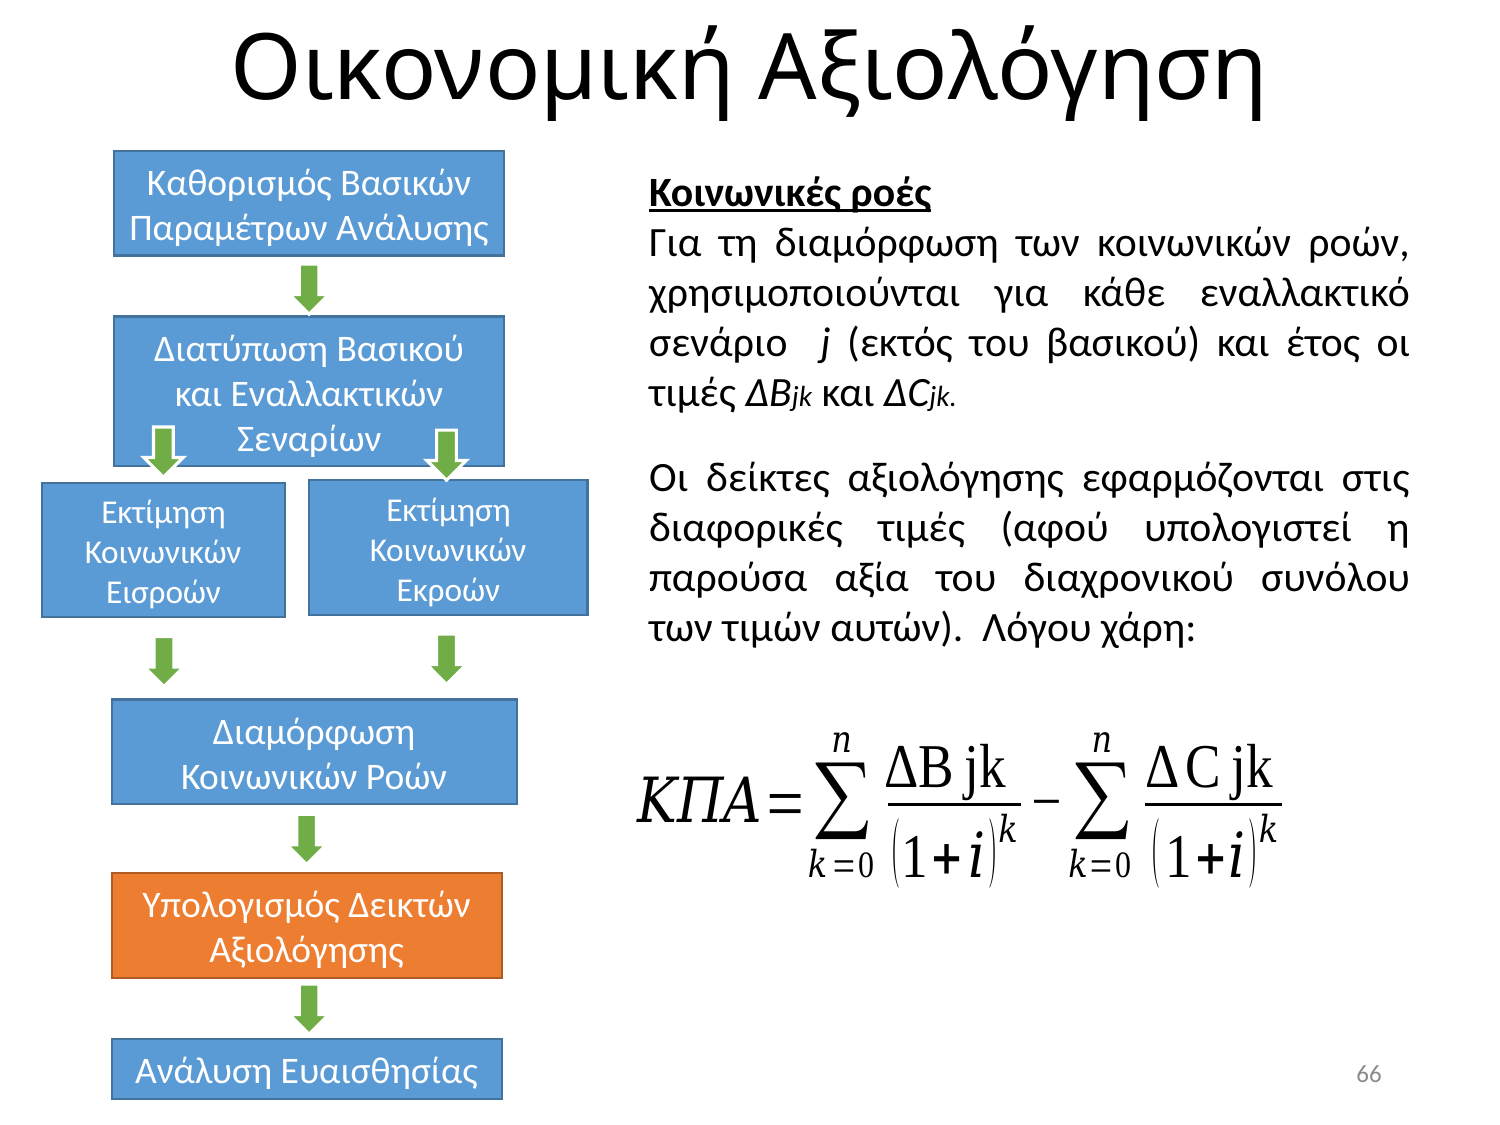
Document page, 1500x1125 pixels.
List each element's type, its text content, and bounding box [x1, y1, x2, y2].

text_box Κοινωνικές ροές Για τη διαμόρφωση των κοινωνικών ροών, χρησιμοποιούνται για κάθε εναλλακτικό σενάριο j (εκτός του βασικού) και έτος οι τιμές ΔΒjk και ΔCjk. Οι δείκτες αξιολόγησης εφαρμόζονται στις διαφορικές τιμές (αφού υπολογιστεί η παρούσα αξία του διαχρονικού συνόλου των τιμών αυτών). Λόγου χάρη: [634, 157, 1425, 657]
slide_number 66 [1059, 1042, 1397, 1103]
title Οικονομική Αξιολόγηση [0, 0, 1500, 141]
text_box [41, 150, 588, 1100]
